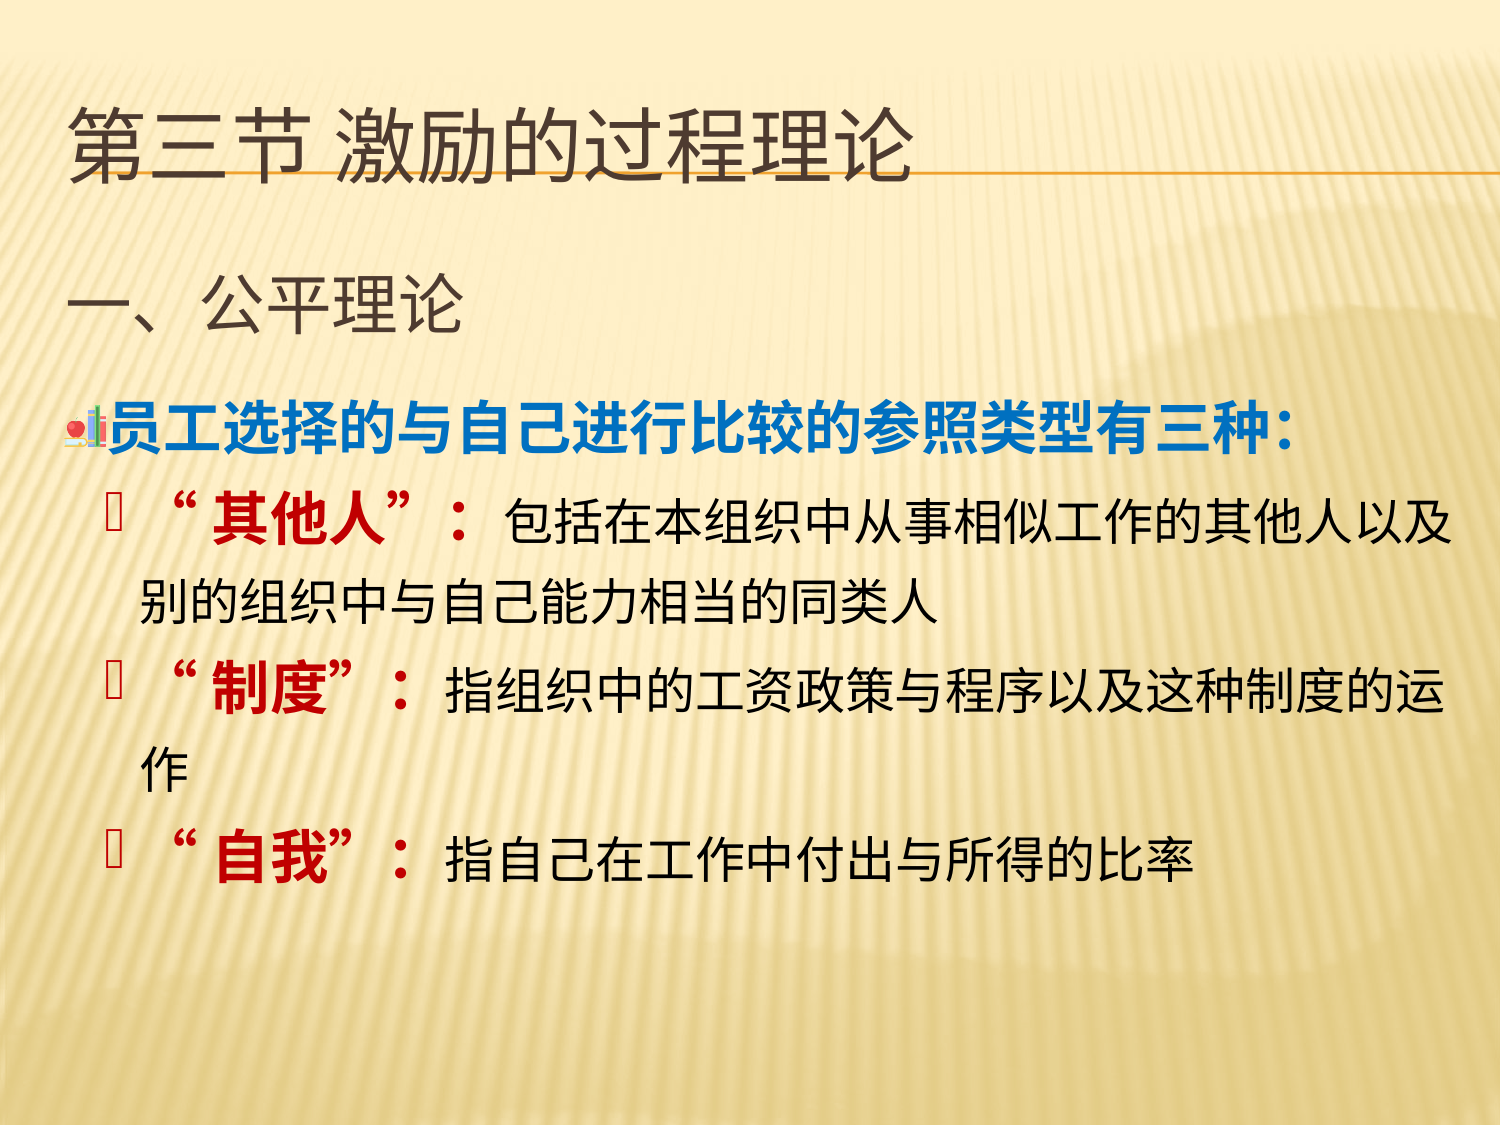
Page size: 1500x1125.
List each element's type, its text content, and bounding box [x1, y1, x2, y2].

title 第三节 激励的过程理论 [50, 75, 1475, 213]
text_box 员工选择的与自己进行比较的参照类型有三种： “其他人”：包括在本组织中从事相似工作的其他人以及别的组织中与自己能力相当的同类人 “制度”：指组织中的工资政策与程序以及这种制度的运作 “自我”：指自己在工作中付出与所得的比率 [49, 362, 1475, 898]
list 一、公平理论 [49, 254, 1476, 385]
picture [64, 405, 106, 447]
